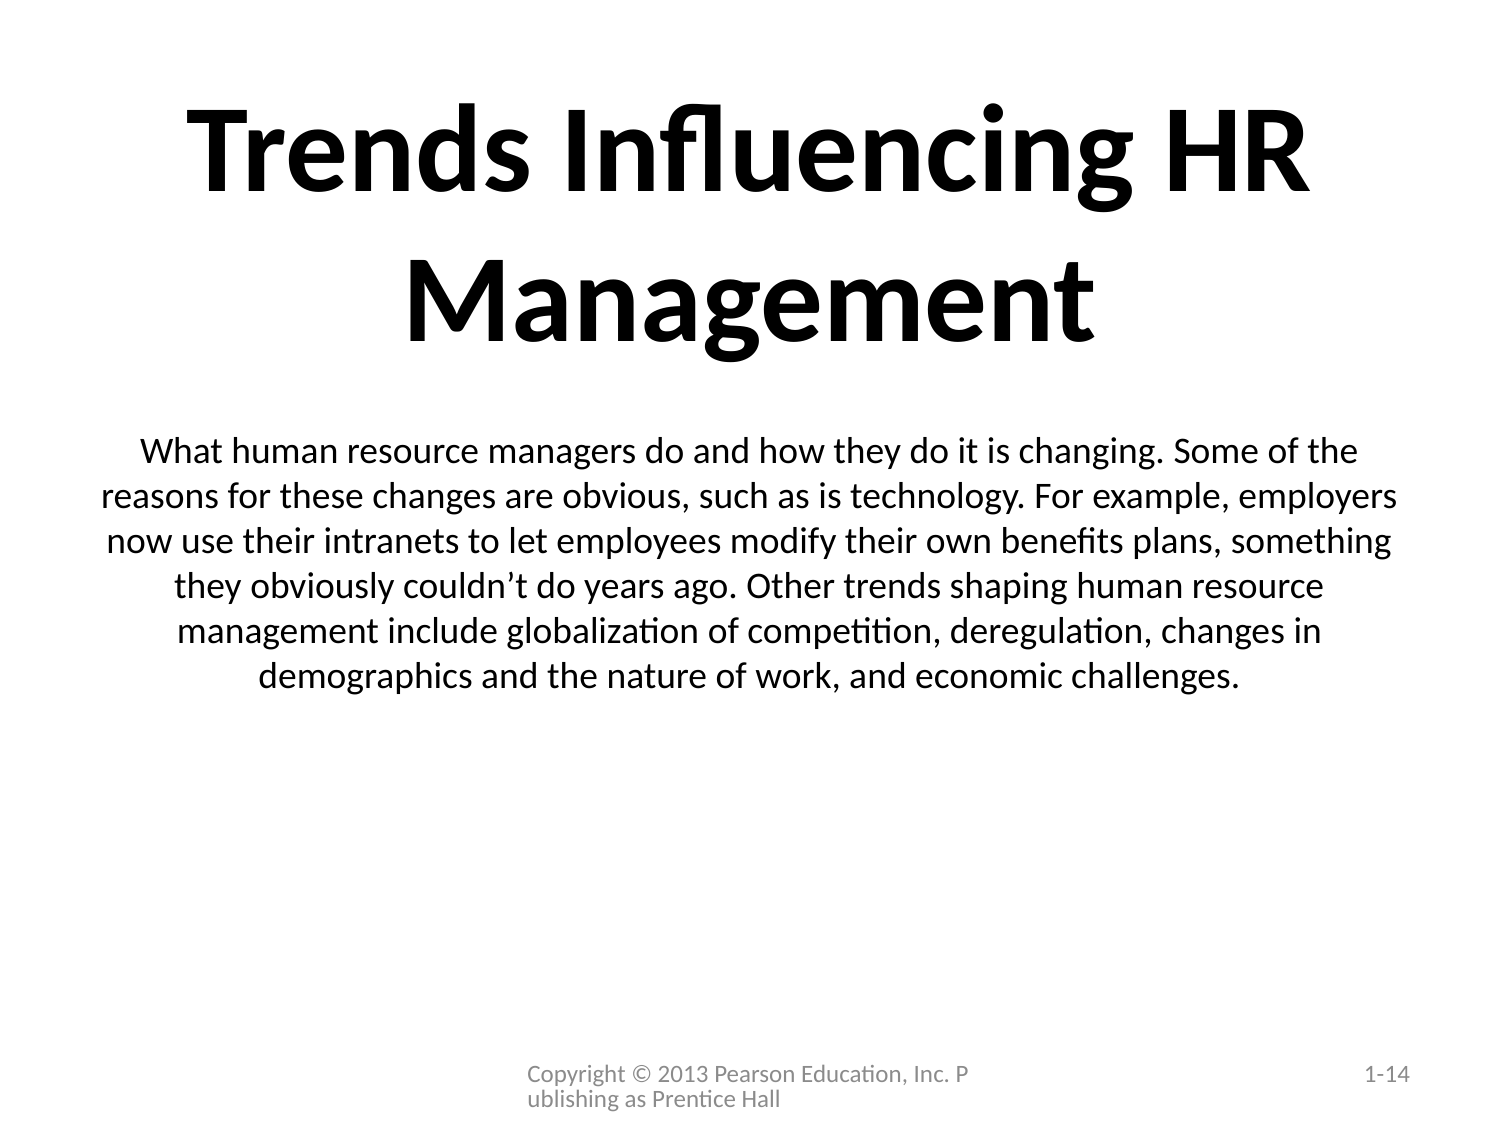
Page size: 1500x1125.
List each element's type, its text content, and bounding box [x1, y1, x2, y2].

footer Copyright © 2013 Pearson Education, Inc. Publishing as Prentice Hall [512, 1042, 988, 1103]
title Trends Influencing HR Management What human resource managers do and how they do it is changing. Some of the reasons for these changes are obvious, such as is technology. For example, employers now use their intranets to let employees modify their own benefits plans, something they obviously couldn’t do years ago. Other trends shaping human resource management include globalization of competition, deregulation, changes in demographics and the nature of work, and economic challenges. [75, 24, 1425, 888]
slide_number 1-14 [1074, 1042, 1425, 1103]
